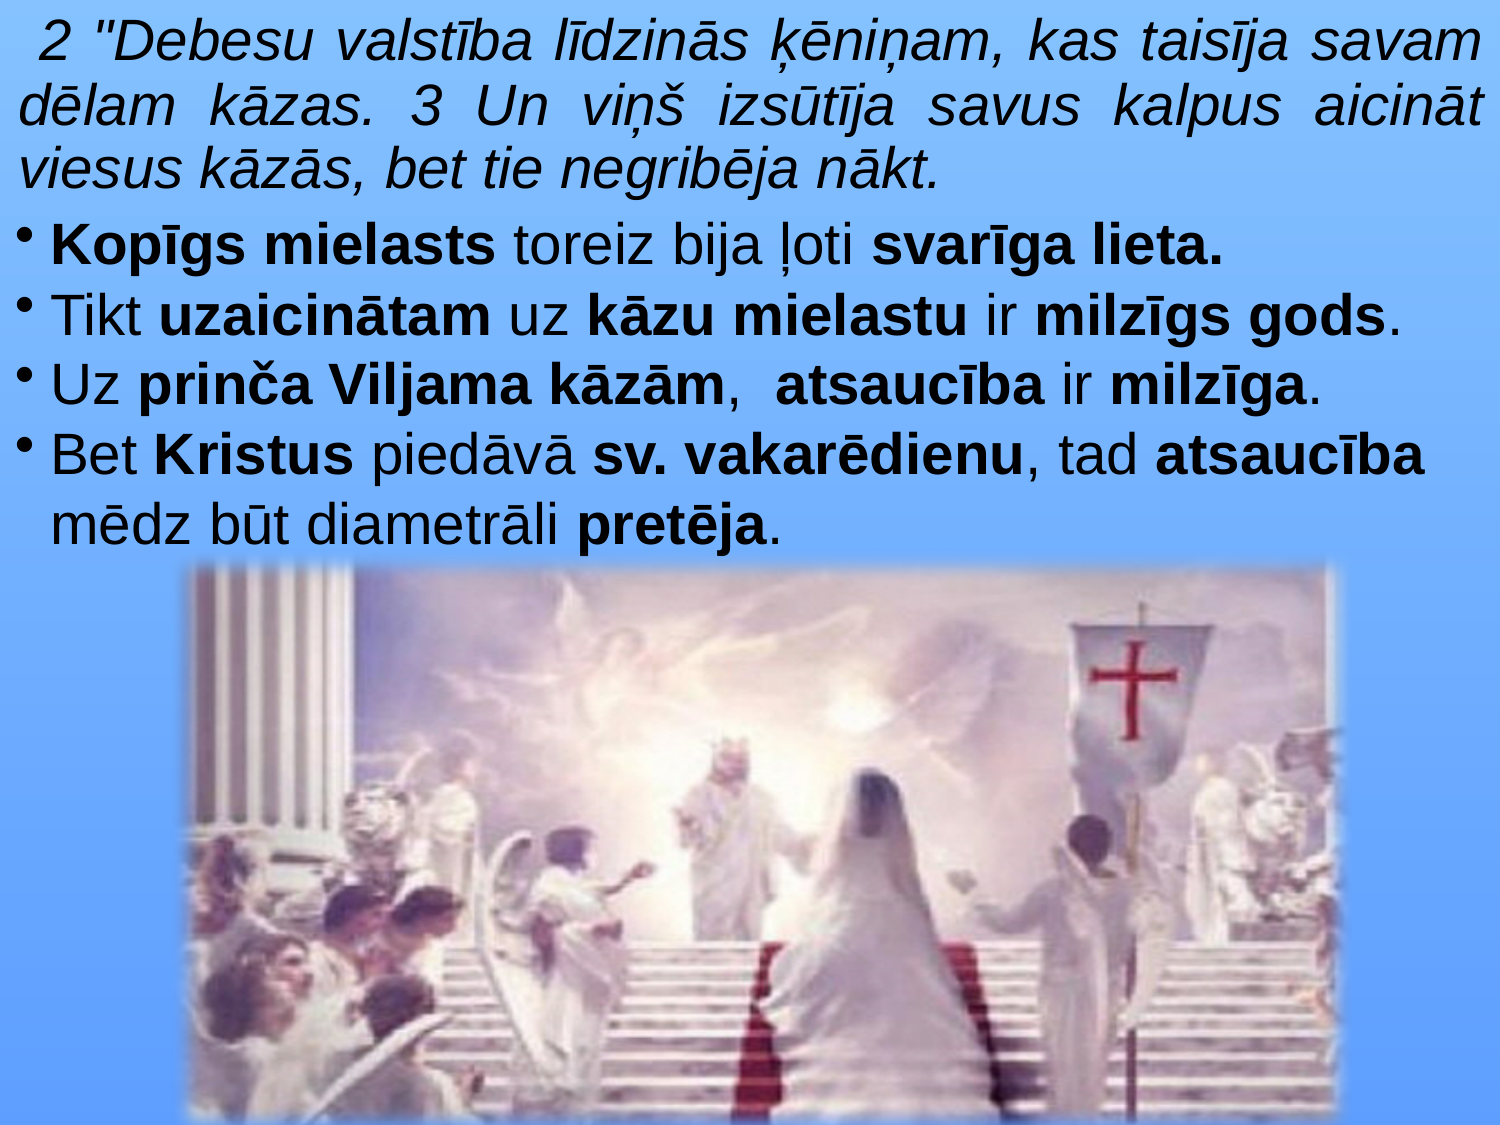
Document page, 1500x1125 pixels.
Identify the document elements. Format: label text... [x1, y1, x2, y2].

list 2 "Debesu valstība līdzinās ķēniņam, kas taisīja savam dēlam kāzas. 3 Un viņš izsūtīja savus kalpus aicināt viesus kāzās, bet tie negribēja nākt. [0, 0, 1500, 174]
picture [170, 550, 1353, 1125]
text_box Kopīgs mielasts toreiz bija ļoti svarīga lieta. Tikt uzaicinātam uz kāzu mielastu ir milzīgs gods. Uz prinča Viljama kāzām, atsaucība ir milzīga. Bet Kristus piedāvā sv. vakarēdienu, tad atsaucība mēdz būt diametrāli pretēja. [0, 199, 1500, 564]
